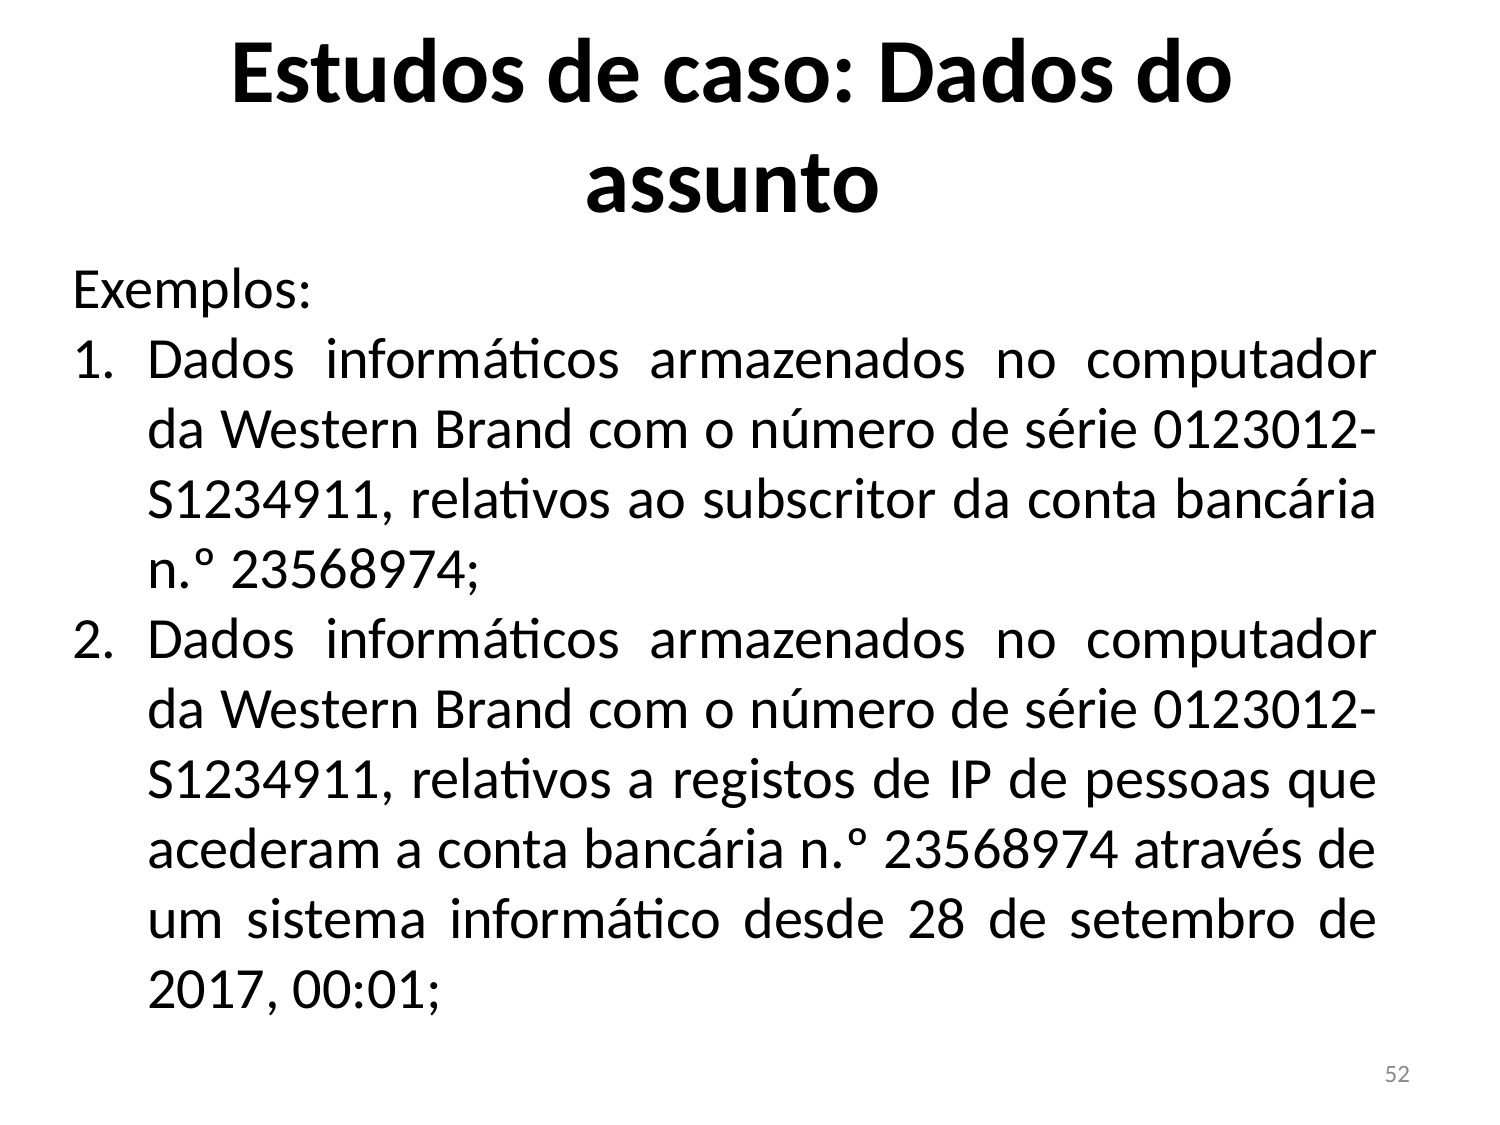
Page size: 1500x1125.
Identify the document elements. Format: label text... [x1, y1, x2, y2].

text_box Exemplos: Dados informáticos armazenados no computador da Western Brand com o número de série 0123012-S1234911, relativos ao subscritor da conta bancária n.º 23568974; Dados informáticos armazenados no computador da Western Brand com o número de série 0123012-S1234911, relativos a registos de IP de pessoas que acederam a conta bancária n.º 23568974 através de um sistema informático desde 28 de setembro de 2017, 00:01; [57, 242, 1393, 1028]
title Estudos de caso: Dados do assunto [57, 27, 1408, 216]
slide_number 52 [1074, 1042, 1425, 1103]
